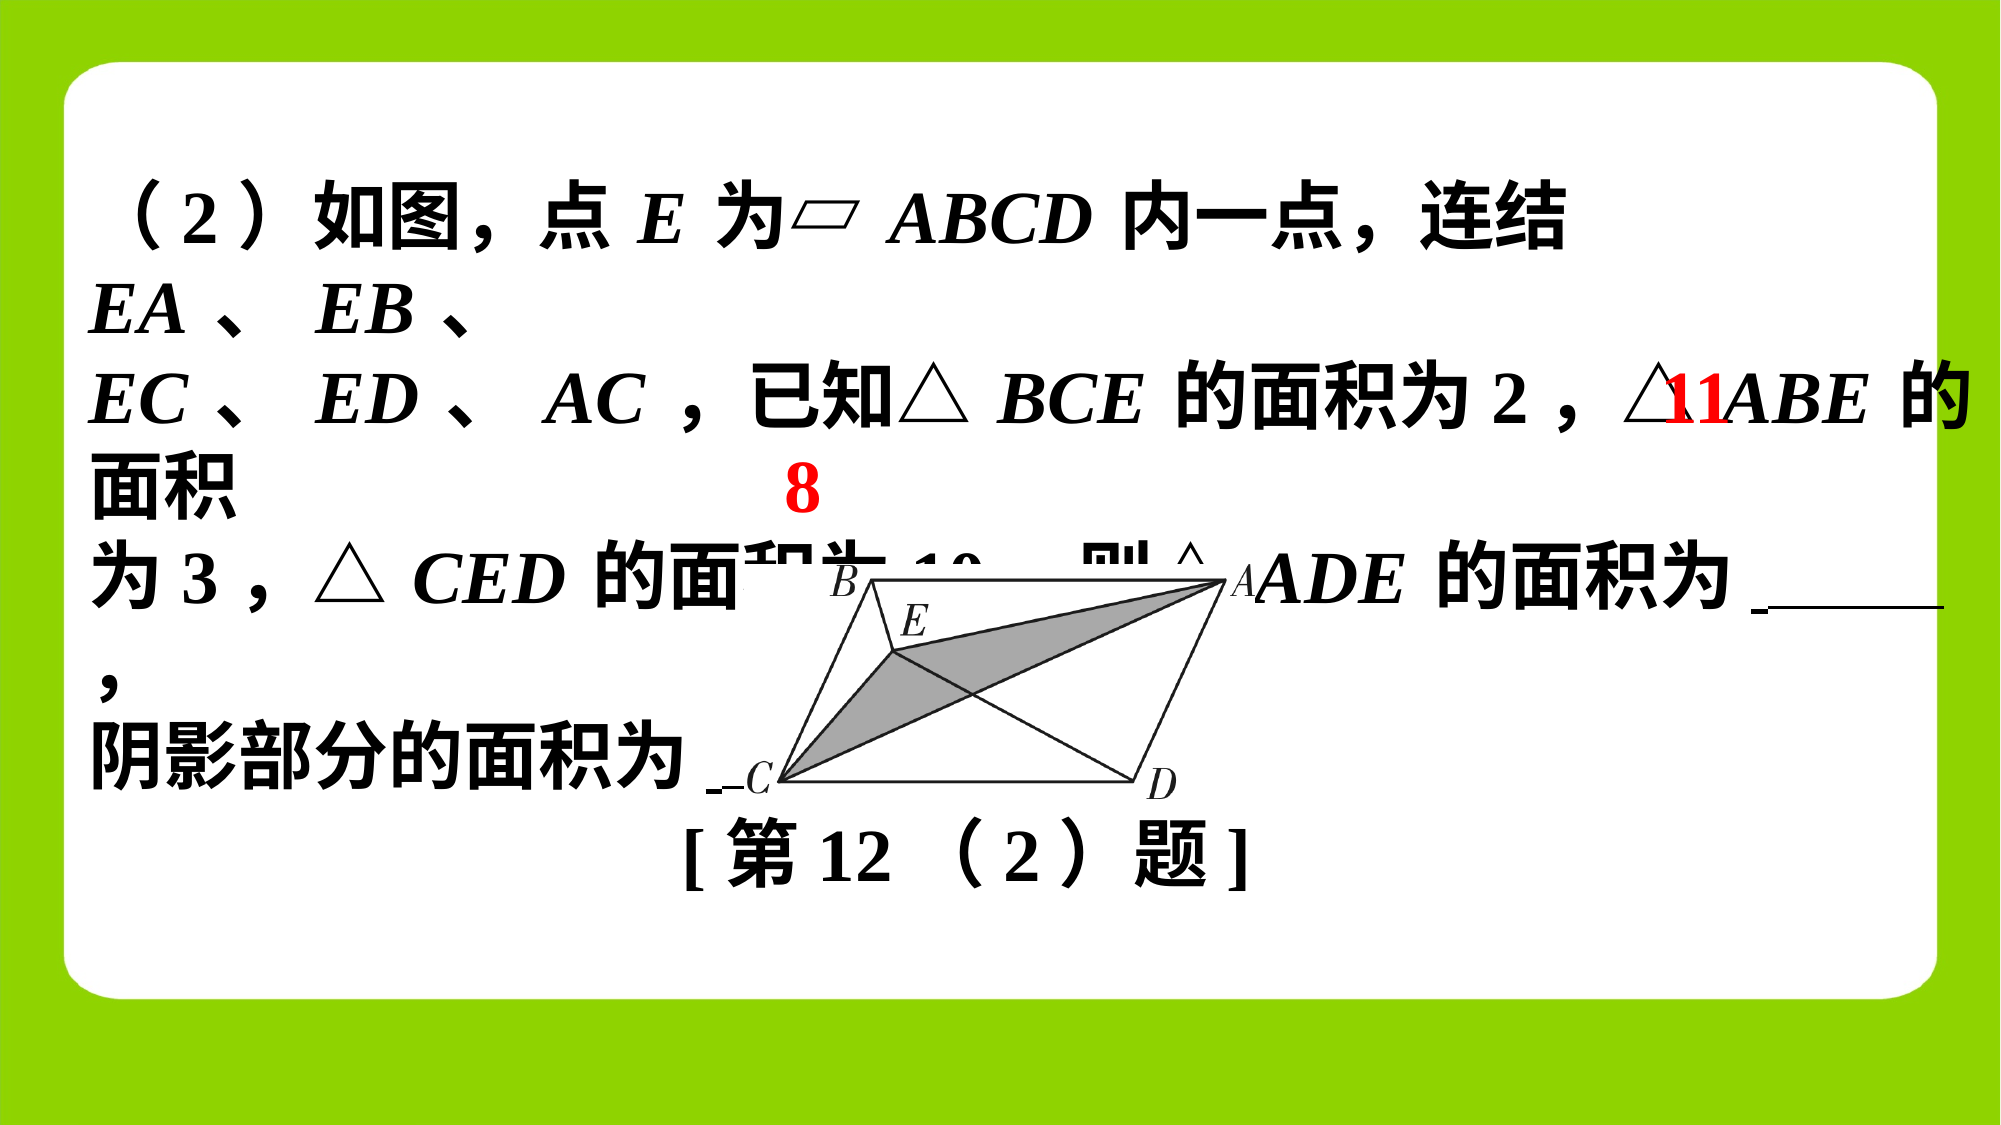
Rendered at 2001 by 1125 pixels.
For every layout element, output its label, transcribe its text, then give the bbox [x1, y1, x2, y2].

text_box 8 [769, 430, 913, 536]
text_box （2）如图，点E为▱ABCD内一点，连结EA、EB、 EC、ED、AC，已知△BCE的面积为2，△ABE的面积 为3，△CED的面积为10，则△ADE的面积为 ⁠， 阴影部分的面积为 ⁠. [88, 168, 1974, 532]
text_box [第12（2）题] [732, 806, 1201, 898]
text_box 11 [1645, 340, 1822, 446]
picture [0, 0, 2001, 1125]
